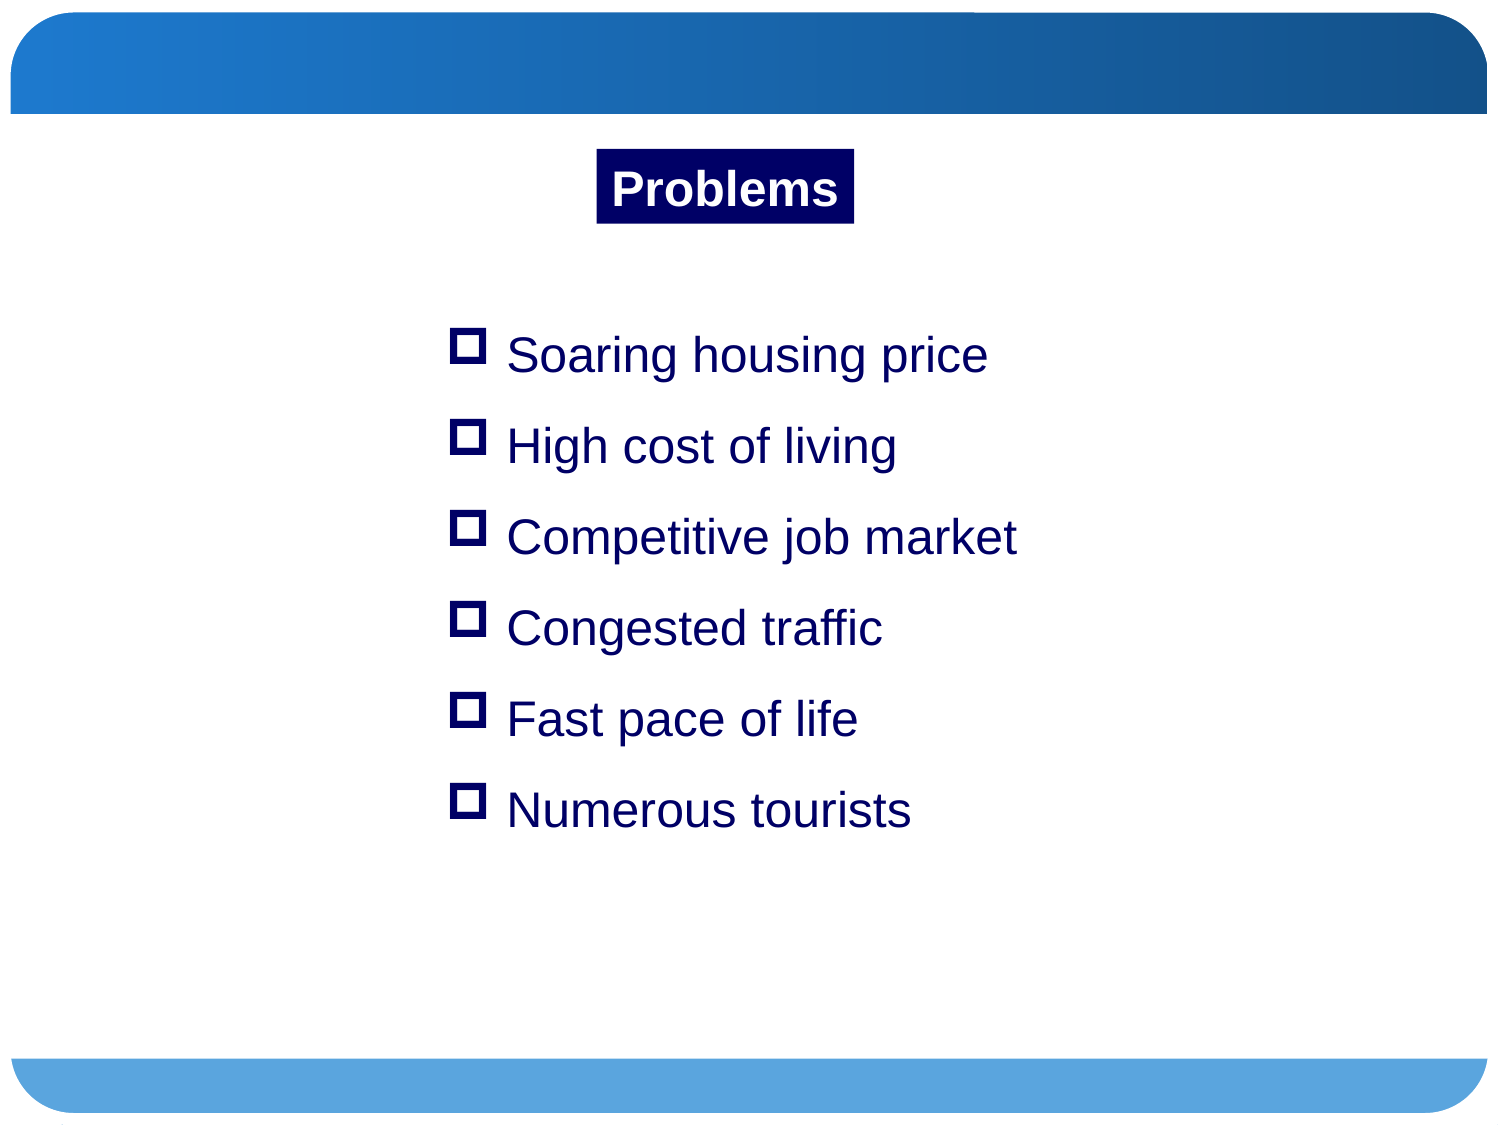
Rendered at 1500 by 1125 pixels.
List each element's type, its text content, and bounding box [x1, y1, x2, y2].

text_box Problems [596, 148, 855, 224]
text_box Soaring housing price High cost of living Competitive job market Congested traffic Fast pace of life Numerous tourists [430, 309, 1211, 845]
